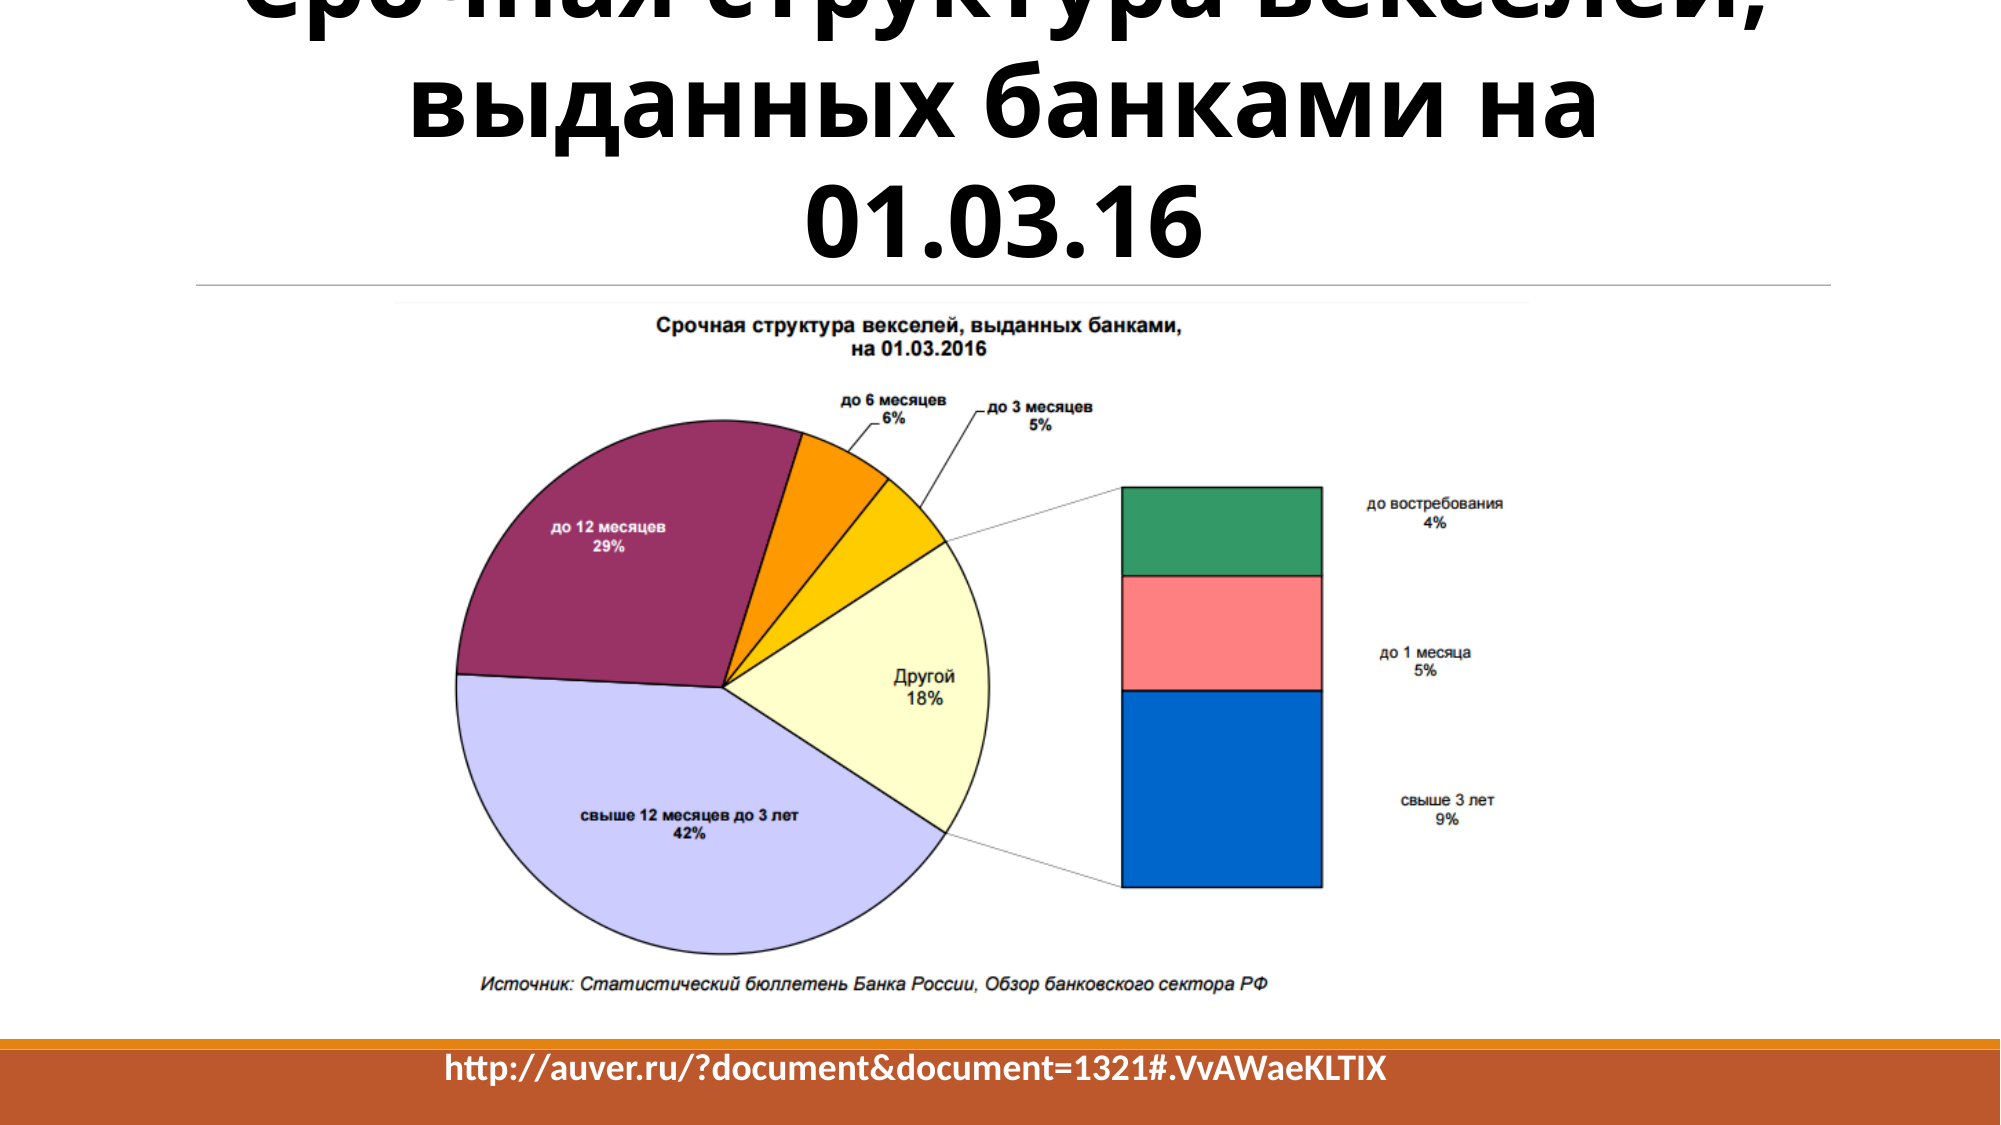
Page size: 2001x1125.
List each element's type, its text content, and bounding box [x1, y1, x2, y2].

text_box Срочная структура векселей, выданных банками на 01.03.16 [180, 47, 1830, 285]
picture [393, 302, 1529, 1018]
text_box http://auver.ru/?document&document=1321#.VvAWaeKLTIX [429, 1035, 1723, 1096]
